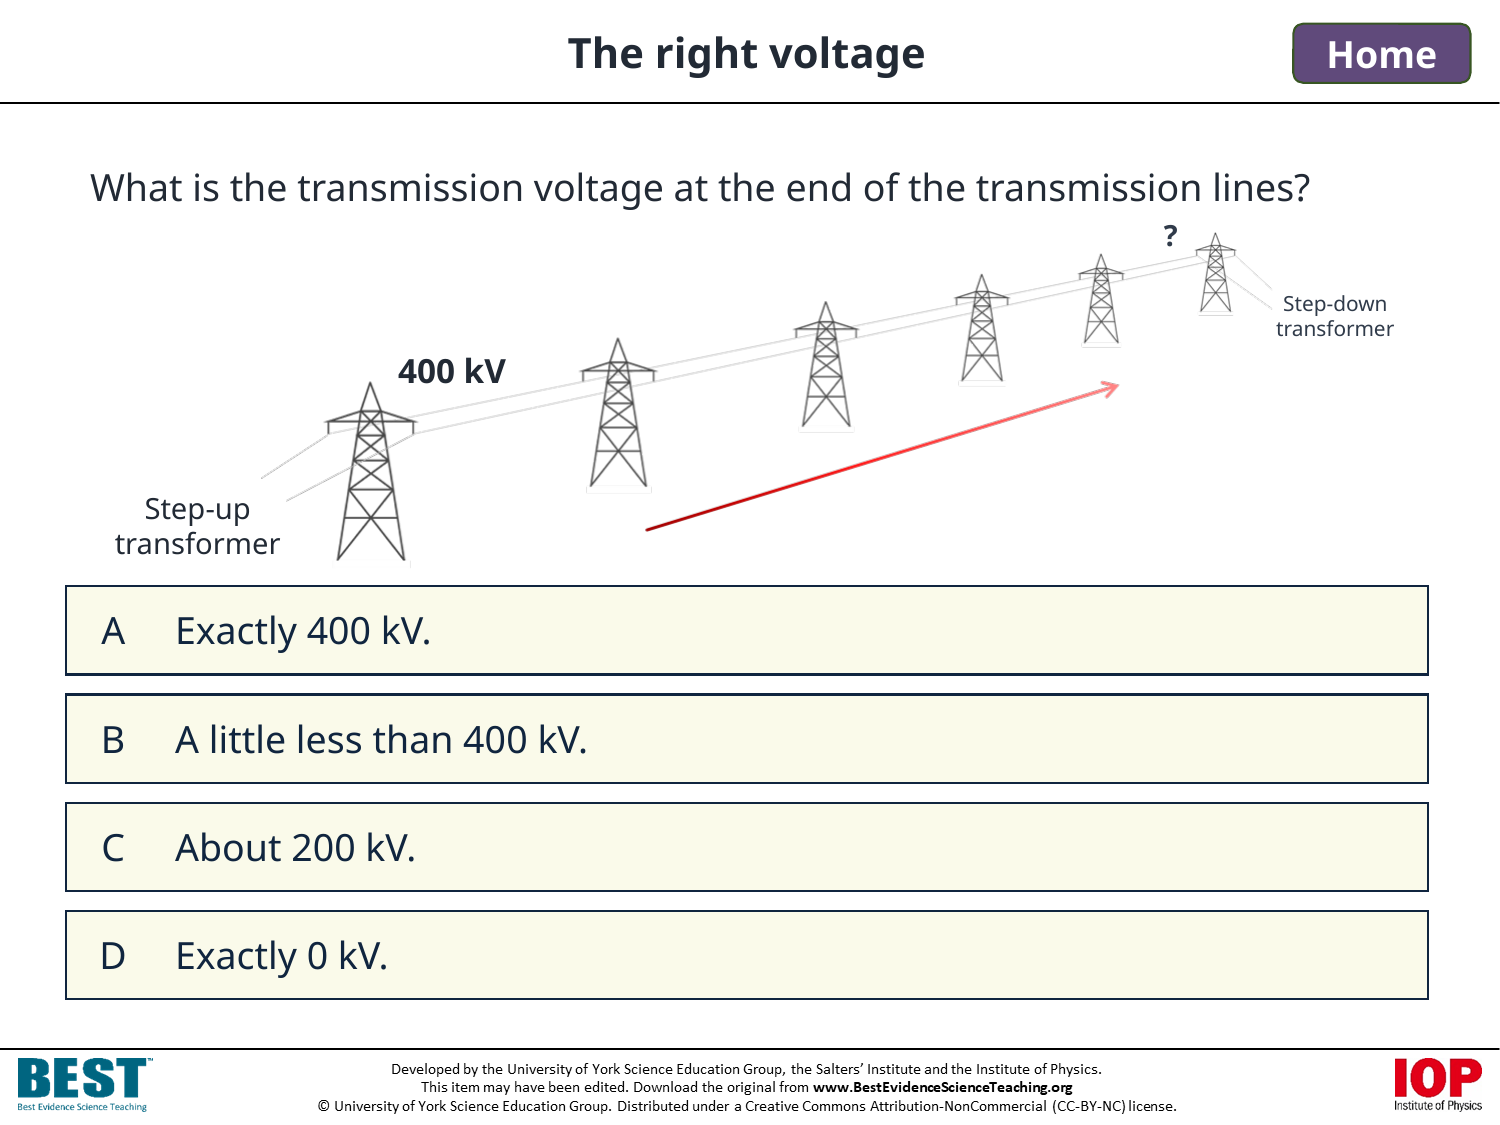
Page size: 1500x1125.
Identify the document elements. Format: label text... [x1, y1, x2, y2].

text_box Home [1292, 22, 1472, 84]
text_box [65, 694, 1429, 784]
picture [0, 102, 1500, 1125]
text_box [65, 910, 1429, 1000]
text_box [65, 802, 1429, 892]
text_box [65, 585, 1429, 675]
text_box The right voltage [23, 4, 1471, 99]
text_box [85, 209, 1415, 569]
